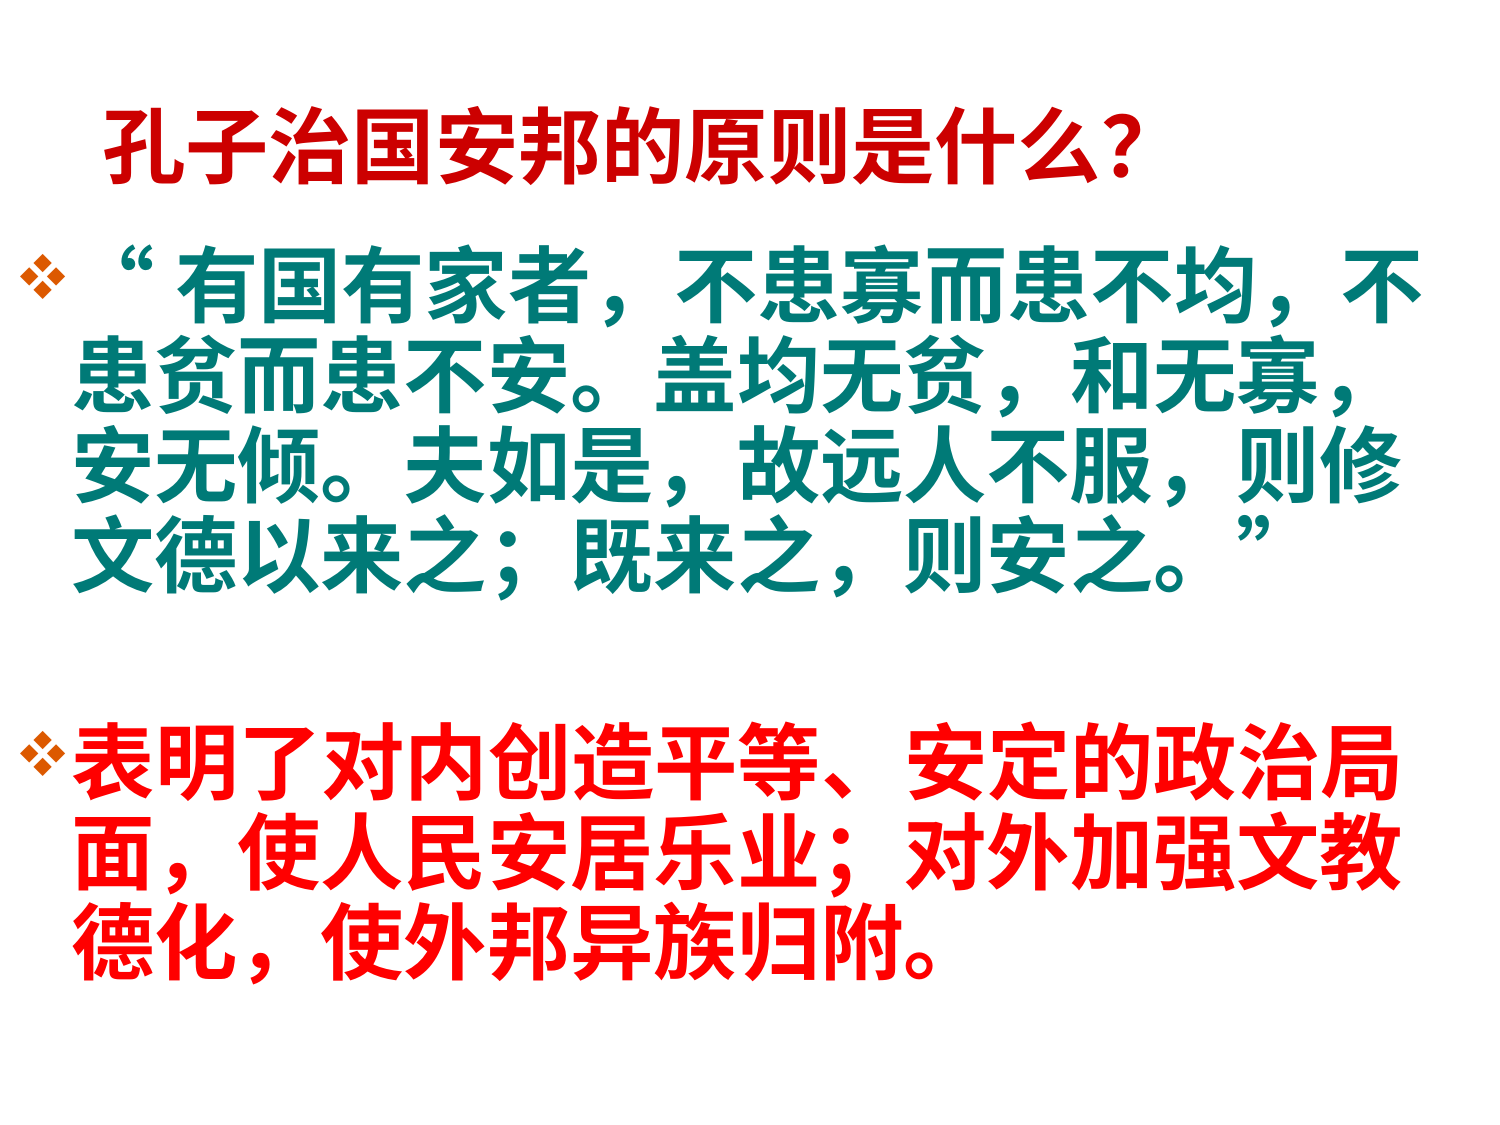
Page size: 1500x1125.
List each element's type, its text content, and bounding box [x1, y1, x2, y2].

title 孔子治国安邦的原则是什么？ [87, 49, 1426, 237]
list “有国有家者，不患寡而患不均，不患贫而患不安。盖均无贫，和无寡，安无倾。夫如是，故远人不服，则修文德以来之；既来之，则安之。” 表明了对内创造平等、安定的政治局面，使人民安居乐业；对外加强文教德化，使外邦异族归附。 [0, 237, 1463, 1063]
